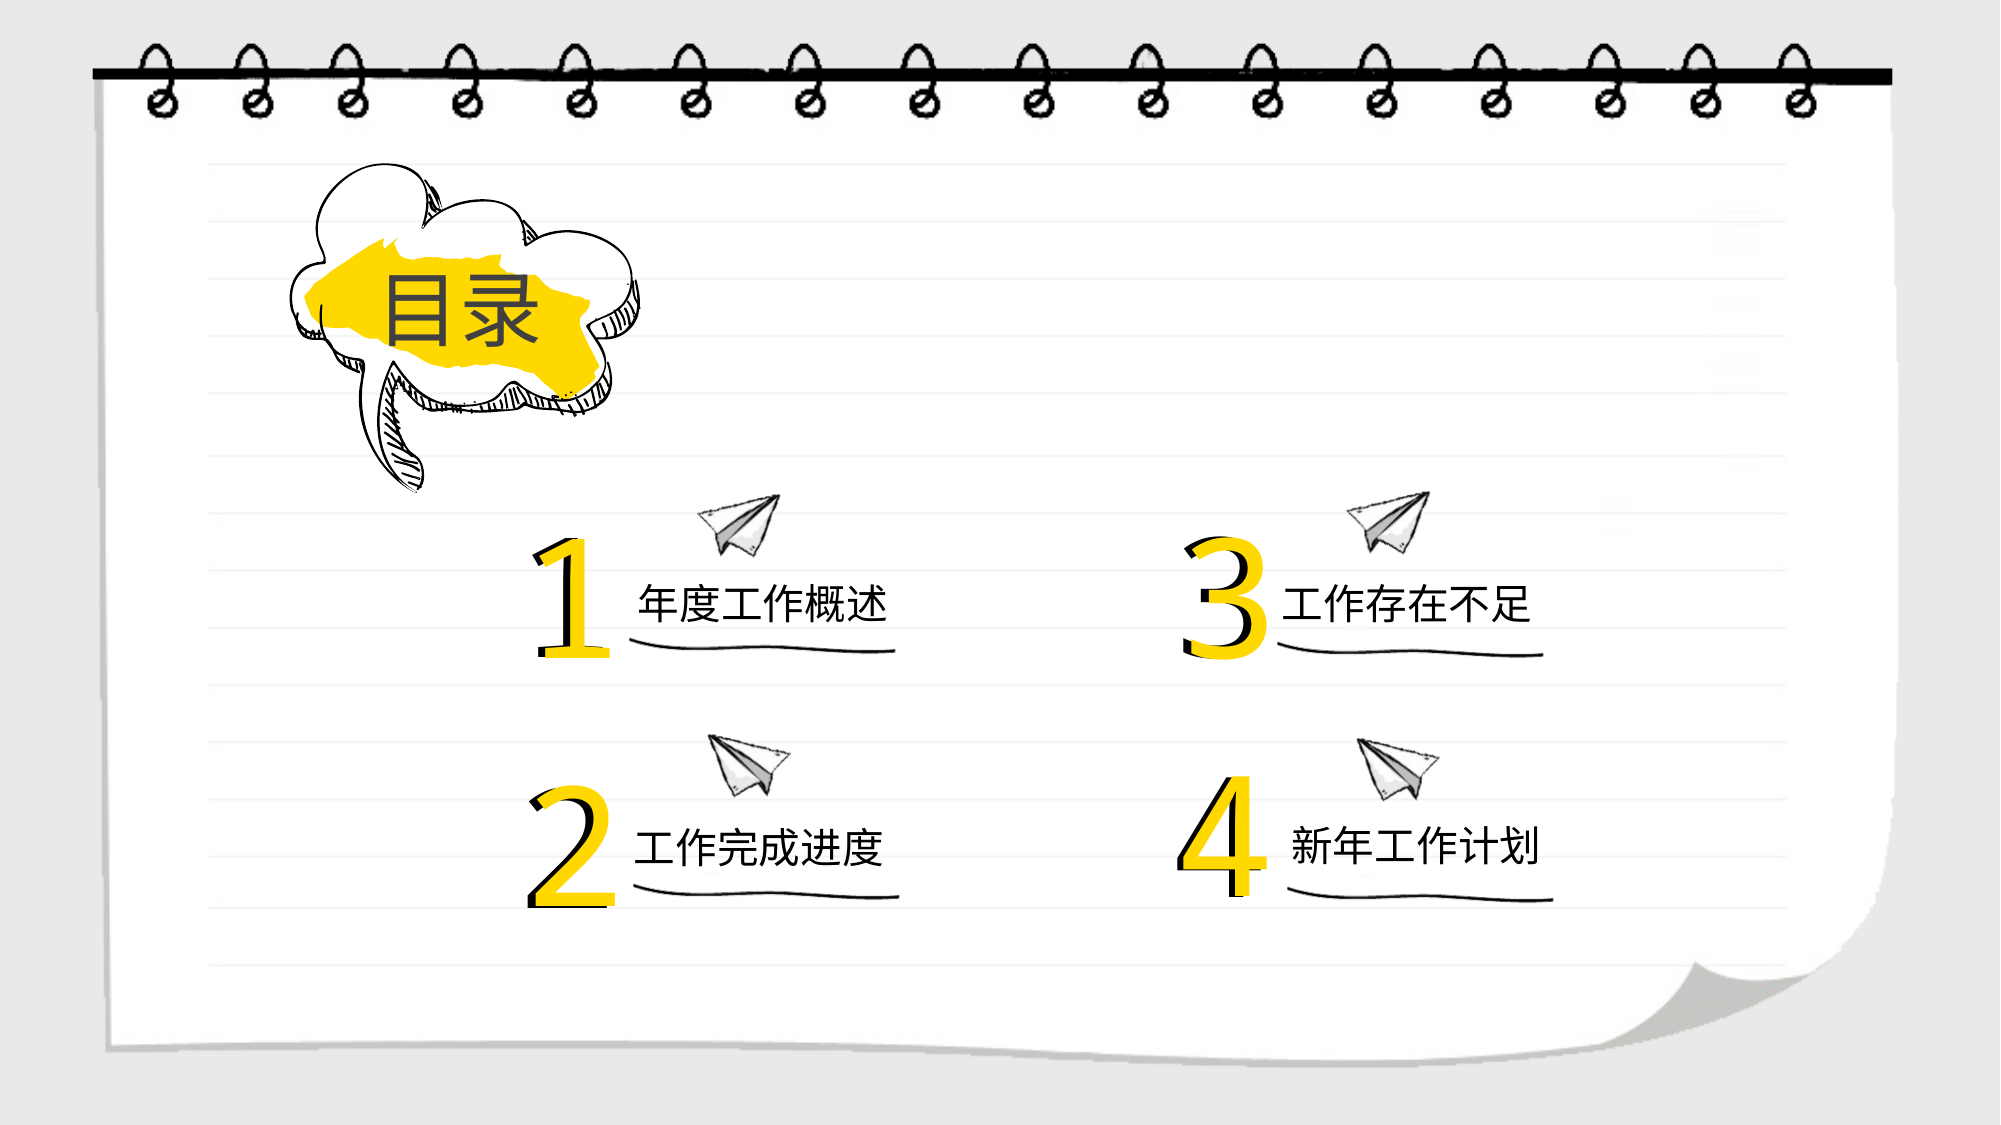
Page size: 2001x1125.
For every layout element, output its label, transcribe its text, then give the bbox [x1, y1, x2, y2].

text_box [320, 483, 921, 702]
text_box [977, 722, 1575, 941]
text_box [425, 343, 601, 399]
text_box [967, 483, 1565, 702]
text_box 目录 [365, 251, 589, 363]
picture [49, 17, 1935, 1106]
text_box [289, 163, 641, 483]
text_box [303, 236, 400, 339]
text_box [323, 732, 917, 953]
